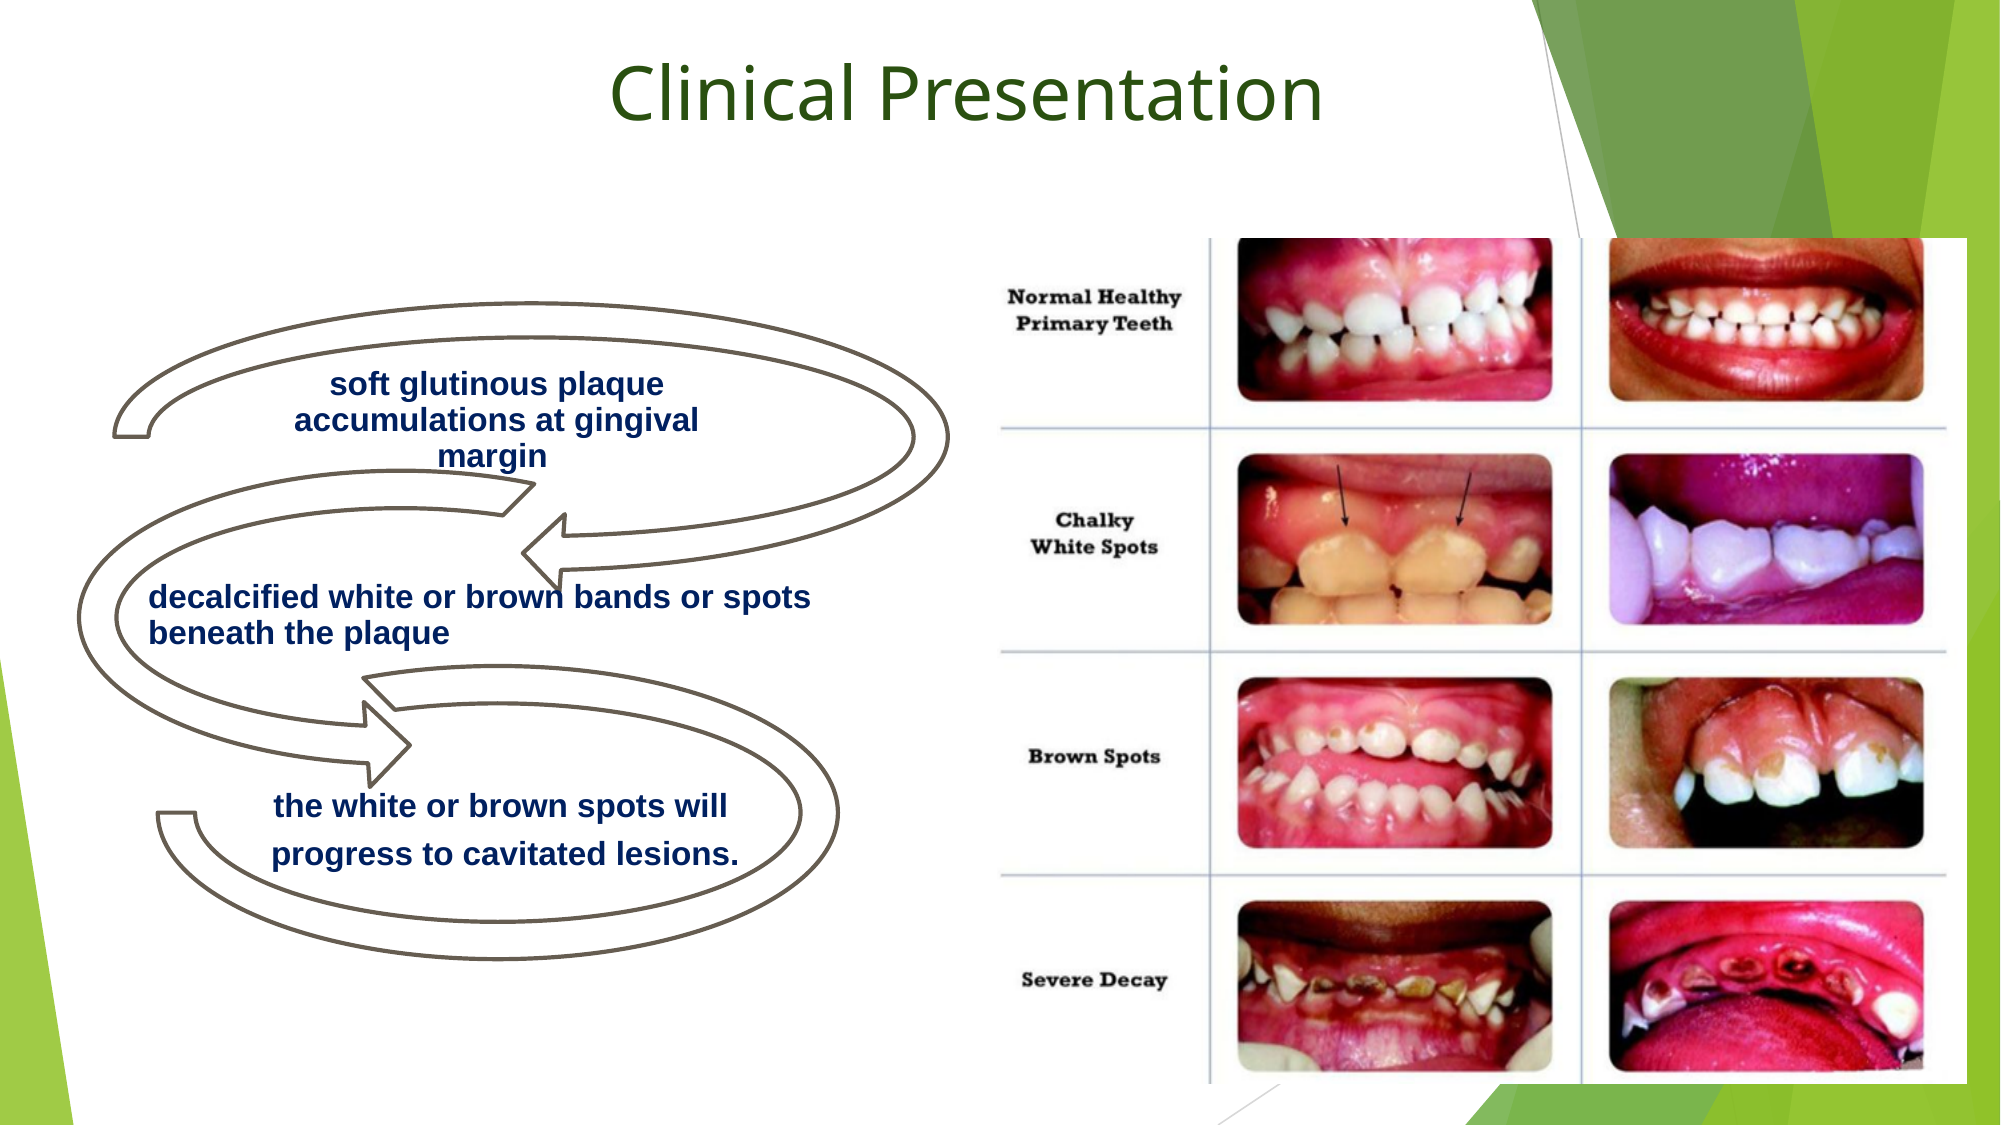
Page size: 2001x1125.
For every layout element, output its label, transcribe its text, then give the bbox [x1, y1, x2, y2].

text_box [0, 281, 992, 960]
picture [997, 238, 1985, 1088]
title Clinical Presentation [320, 7, 1615, 173]
